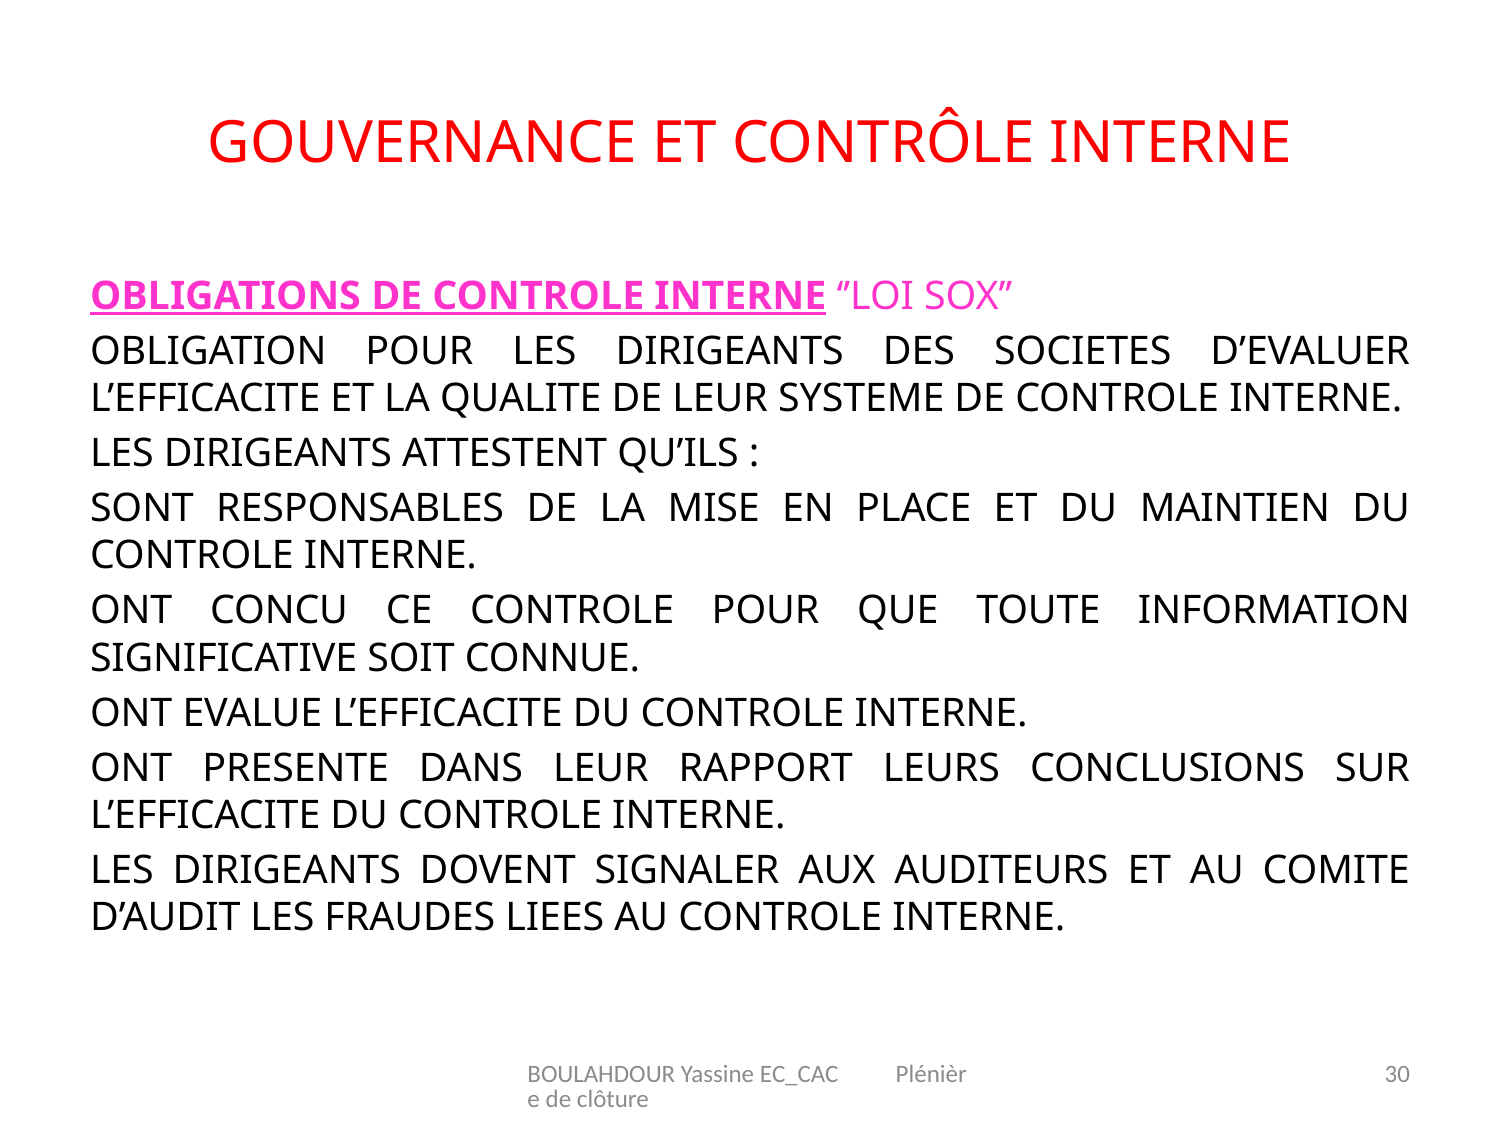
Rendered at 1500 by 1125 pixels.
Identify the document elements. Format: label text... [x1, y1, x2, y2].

title Gouvernance et contrôle interne [75, 45, 1425, 233]
footer BOULAHDOUR Yassine EC_CAC Plénière de clôture [512, 1042, 988, 1103]
slide_number 30 [1074, 1042, 1425, 1103]
list OBLIGATIONS DE CONTROLE INTERNE ‘’LOI SOX’’ OBLIGATION POUR LES DIRIGEANTS DES SOCIETES D’EVALUER L’EFFICACITE ET LA QUALITE DE LEUR SYSTEME DE CONTROLE INTERNE. LES DIRIGEANTS ATTESTENT QU’ILS : SONT RESPONSABLES DE LA MISE EN PLACE ET DU MAINTIEN DU CONTROLE INTERNE. ONT CONCU CE CONTROLE POUR QUE TOUTE INFORMATION SIGNIFICATIVE SOIT CONNUE. ONT EVALUE L’EFFICACITE DU CONTROLE INTERNE. ONT PRESENTE DANS LEUR RAPPORT LEURS CONCLUSIONS SUR L’EFFICACITE DU CONTROLE INTERNE. LES DIRIGEANTS DOVENT SIGNALER AUX AUDITEURS ET AU COMITE D’AUDIT LES FRAUDES LIEES AU CONTROLE INTERNE. [75, 262, 1425, 1005]
